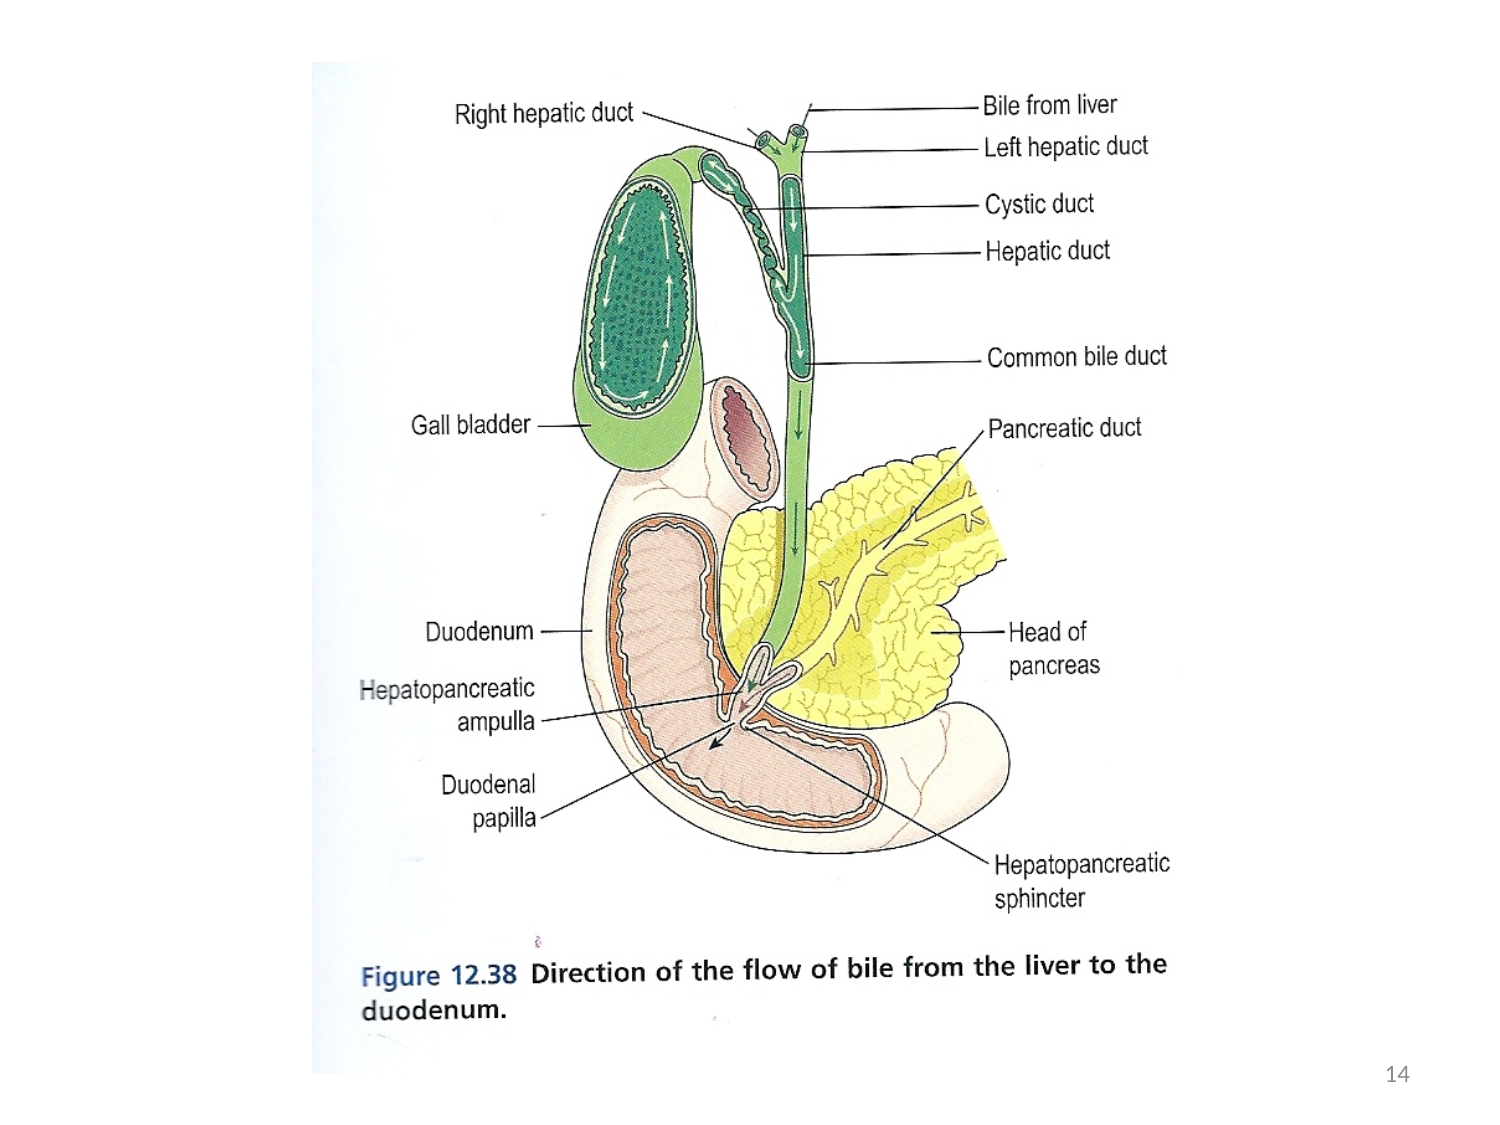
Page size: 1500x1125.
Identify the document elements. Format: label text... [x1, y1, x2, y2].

slide_number 14 [1074, 1042, 1425, 1103]
picture [312, 62, 1187, 1074]
